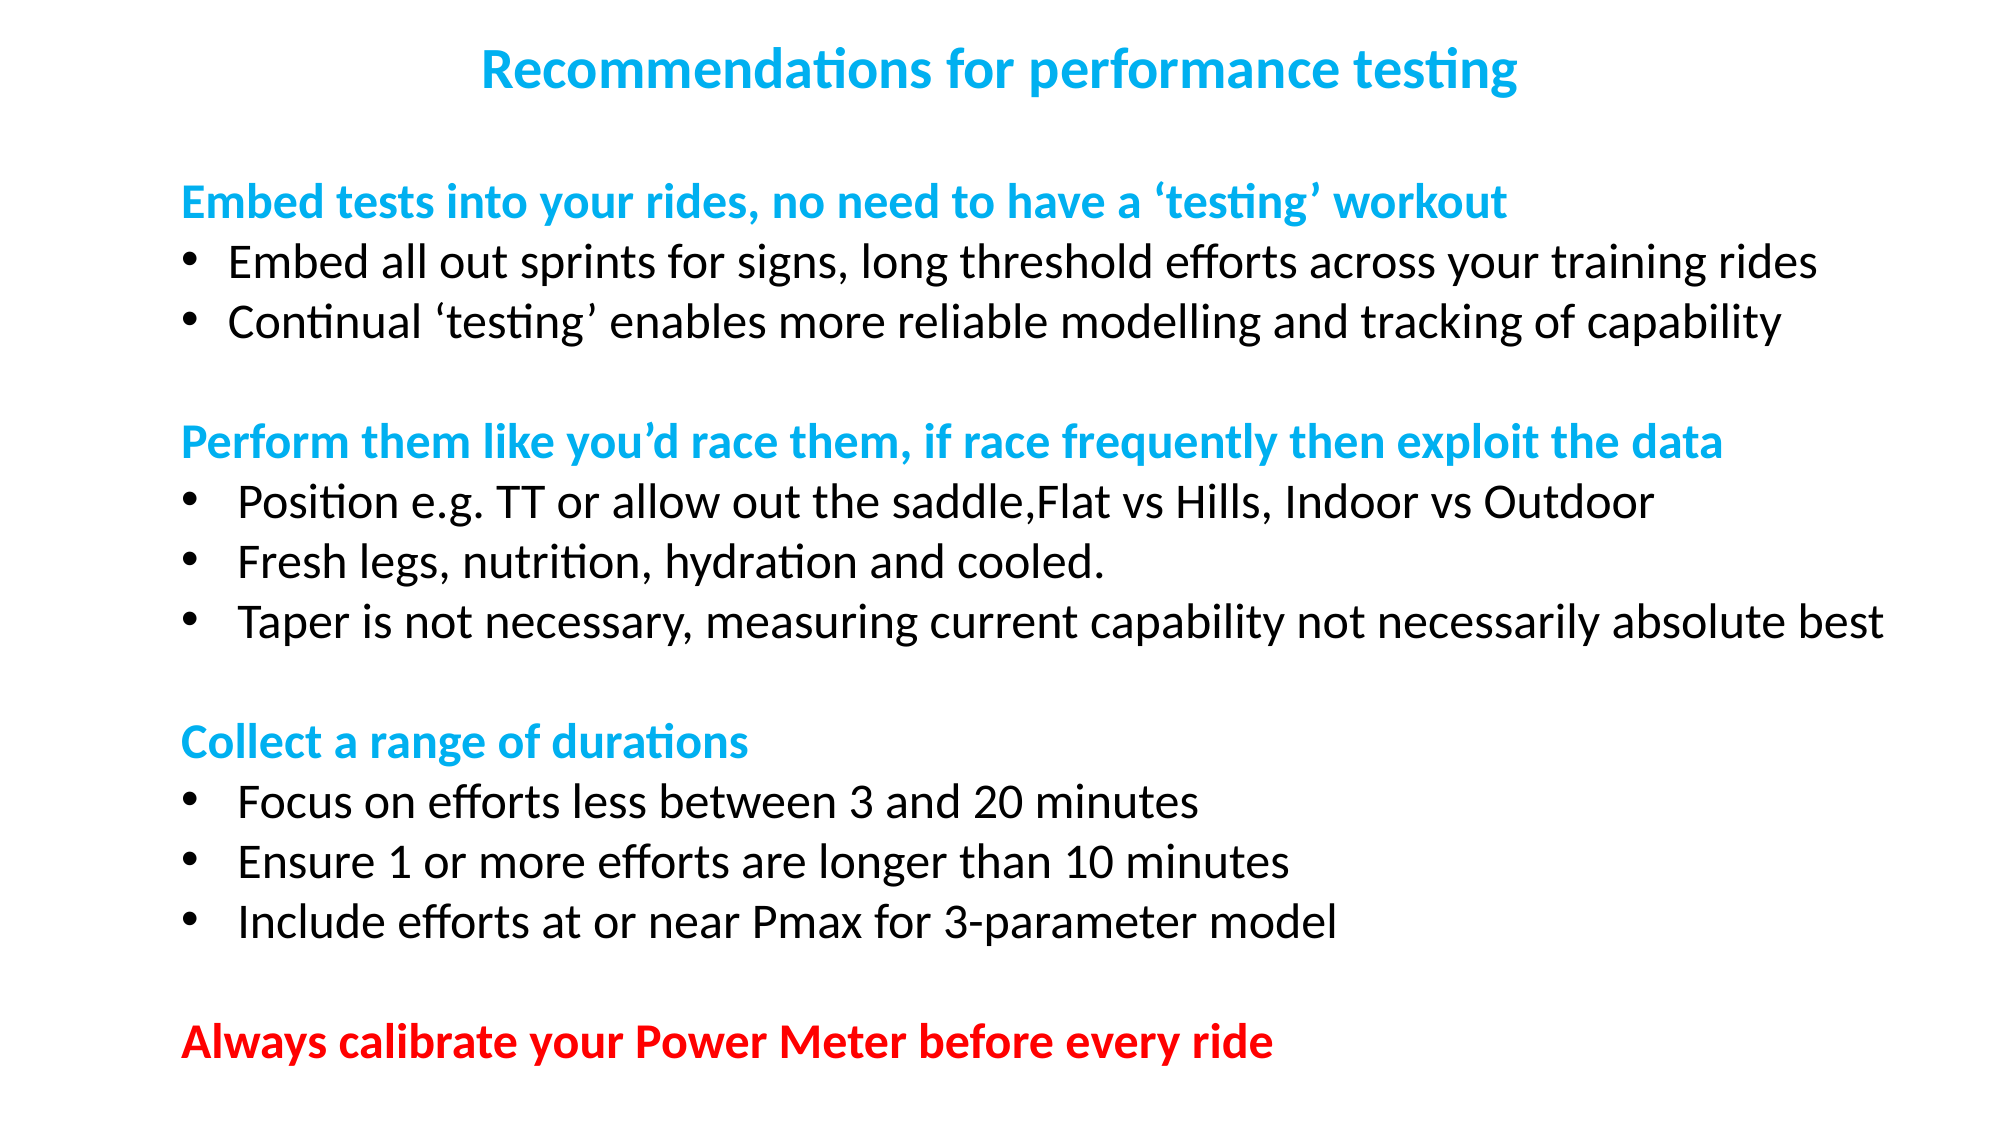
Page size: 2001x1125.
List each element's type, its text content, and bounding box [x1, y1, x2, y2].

text_box Embed tests into your rides, no need to have a ‘testing’ workout Embed all out sprints for signs, long threshold efforts across your training rides Continual ‘testing’ enables more reliable modelling and tracking of capability Perform them like you’d race them, if race frequently then exploit the data Position e.g. TT or allow out the saddle,Flat vs Hills, Indoor vs Outdoor Fresh legs, nutrition, hydration and cooled. Taper is not necessary, measuring current capability not necessarily absolute best Collect a range of durations Focus on efforts less between 3 and 20 minutes Ensure 1 or more efforts are longer than 10 minutes Include efforts at or near Pmax for 3-parameter model Always calibrate your Power Meter before every ride [166, 161, 1938, 1076]
text_box Recommendations for performance testing [438, 22, 1562, 108]
